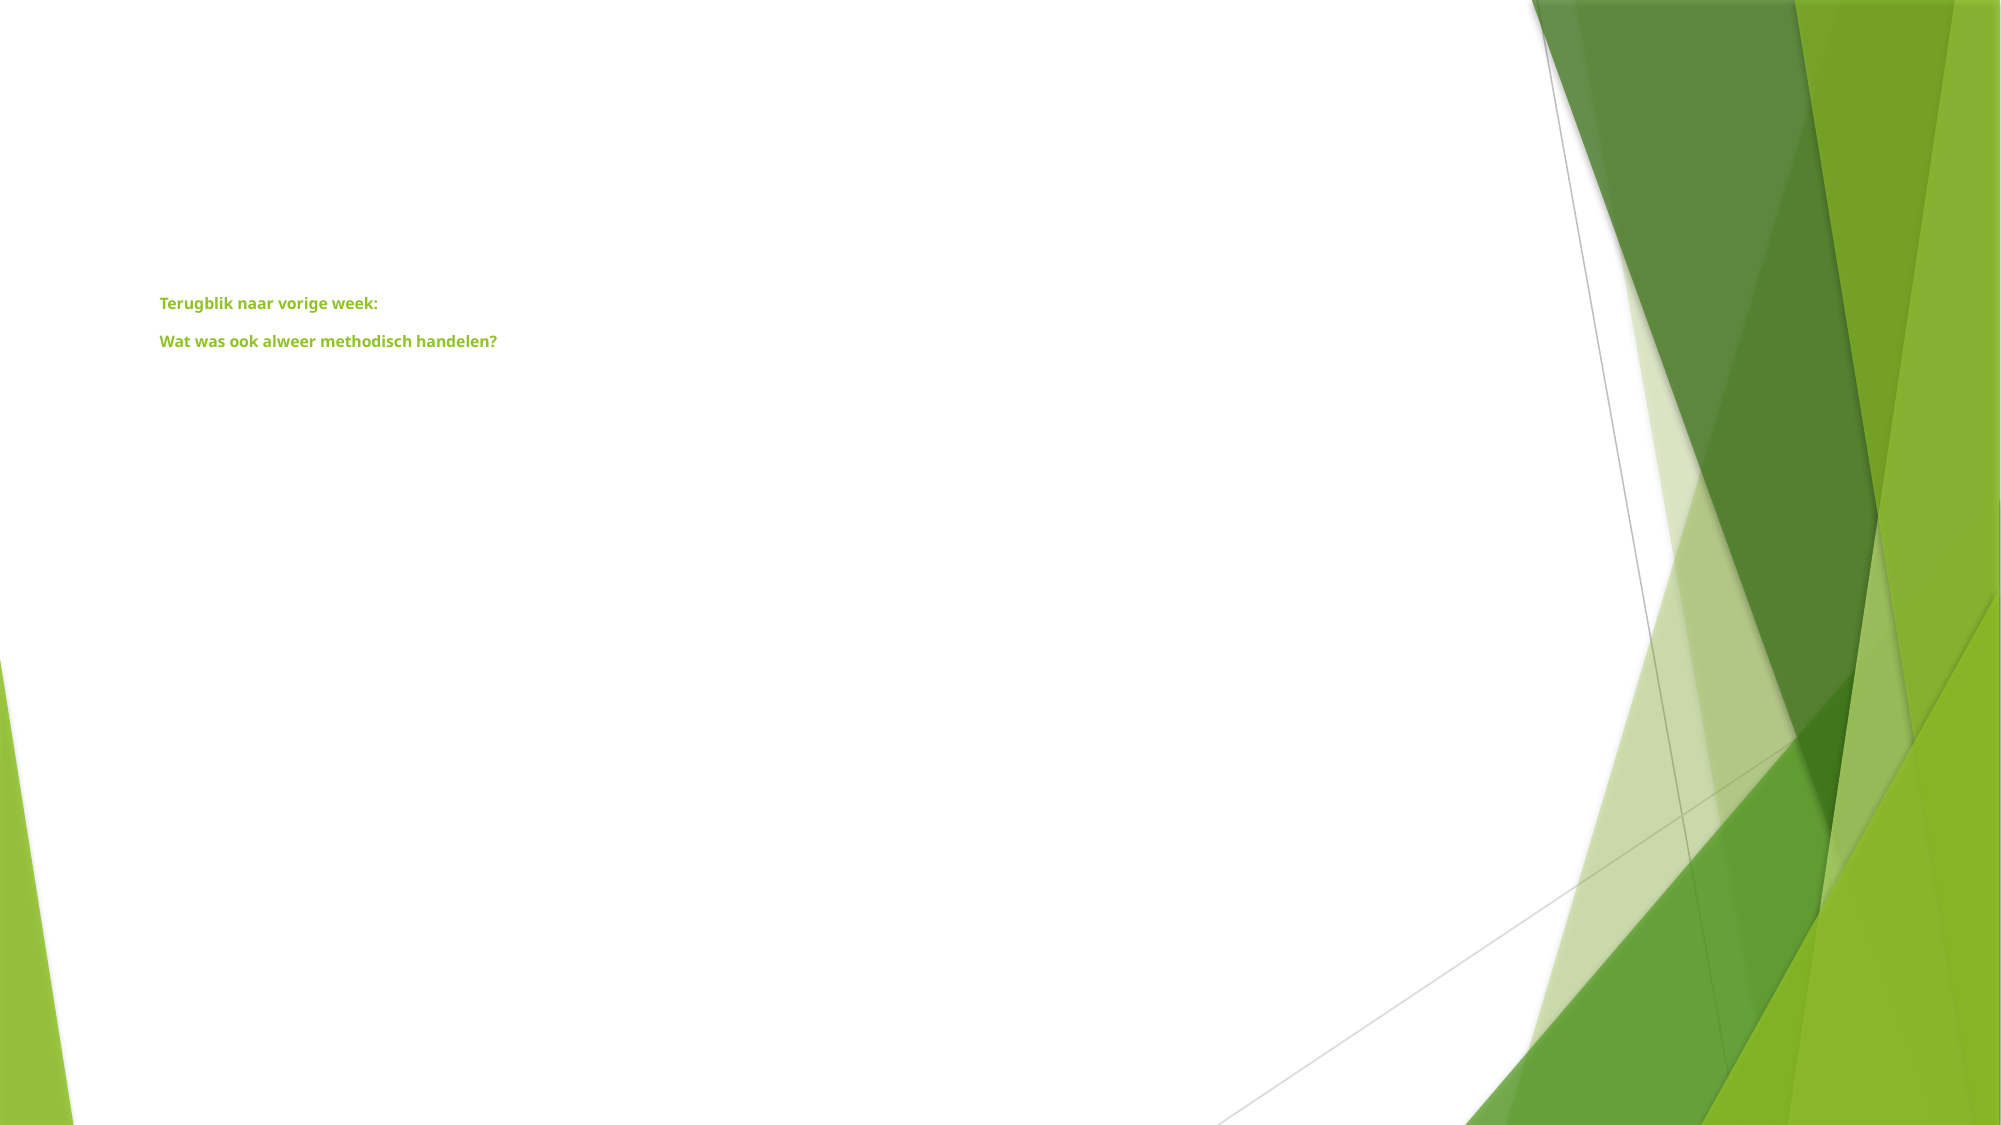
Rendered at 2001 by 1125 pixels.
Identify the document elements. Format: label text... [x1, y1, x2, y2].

title Terugblik naar vorige week: Wat was ook alweer methodisch handelen? [144, 267, 1625, 485]
